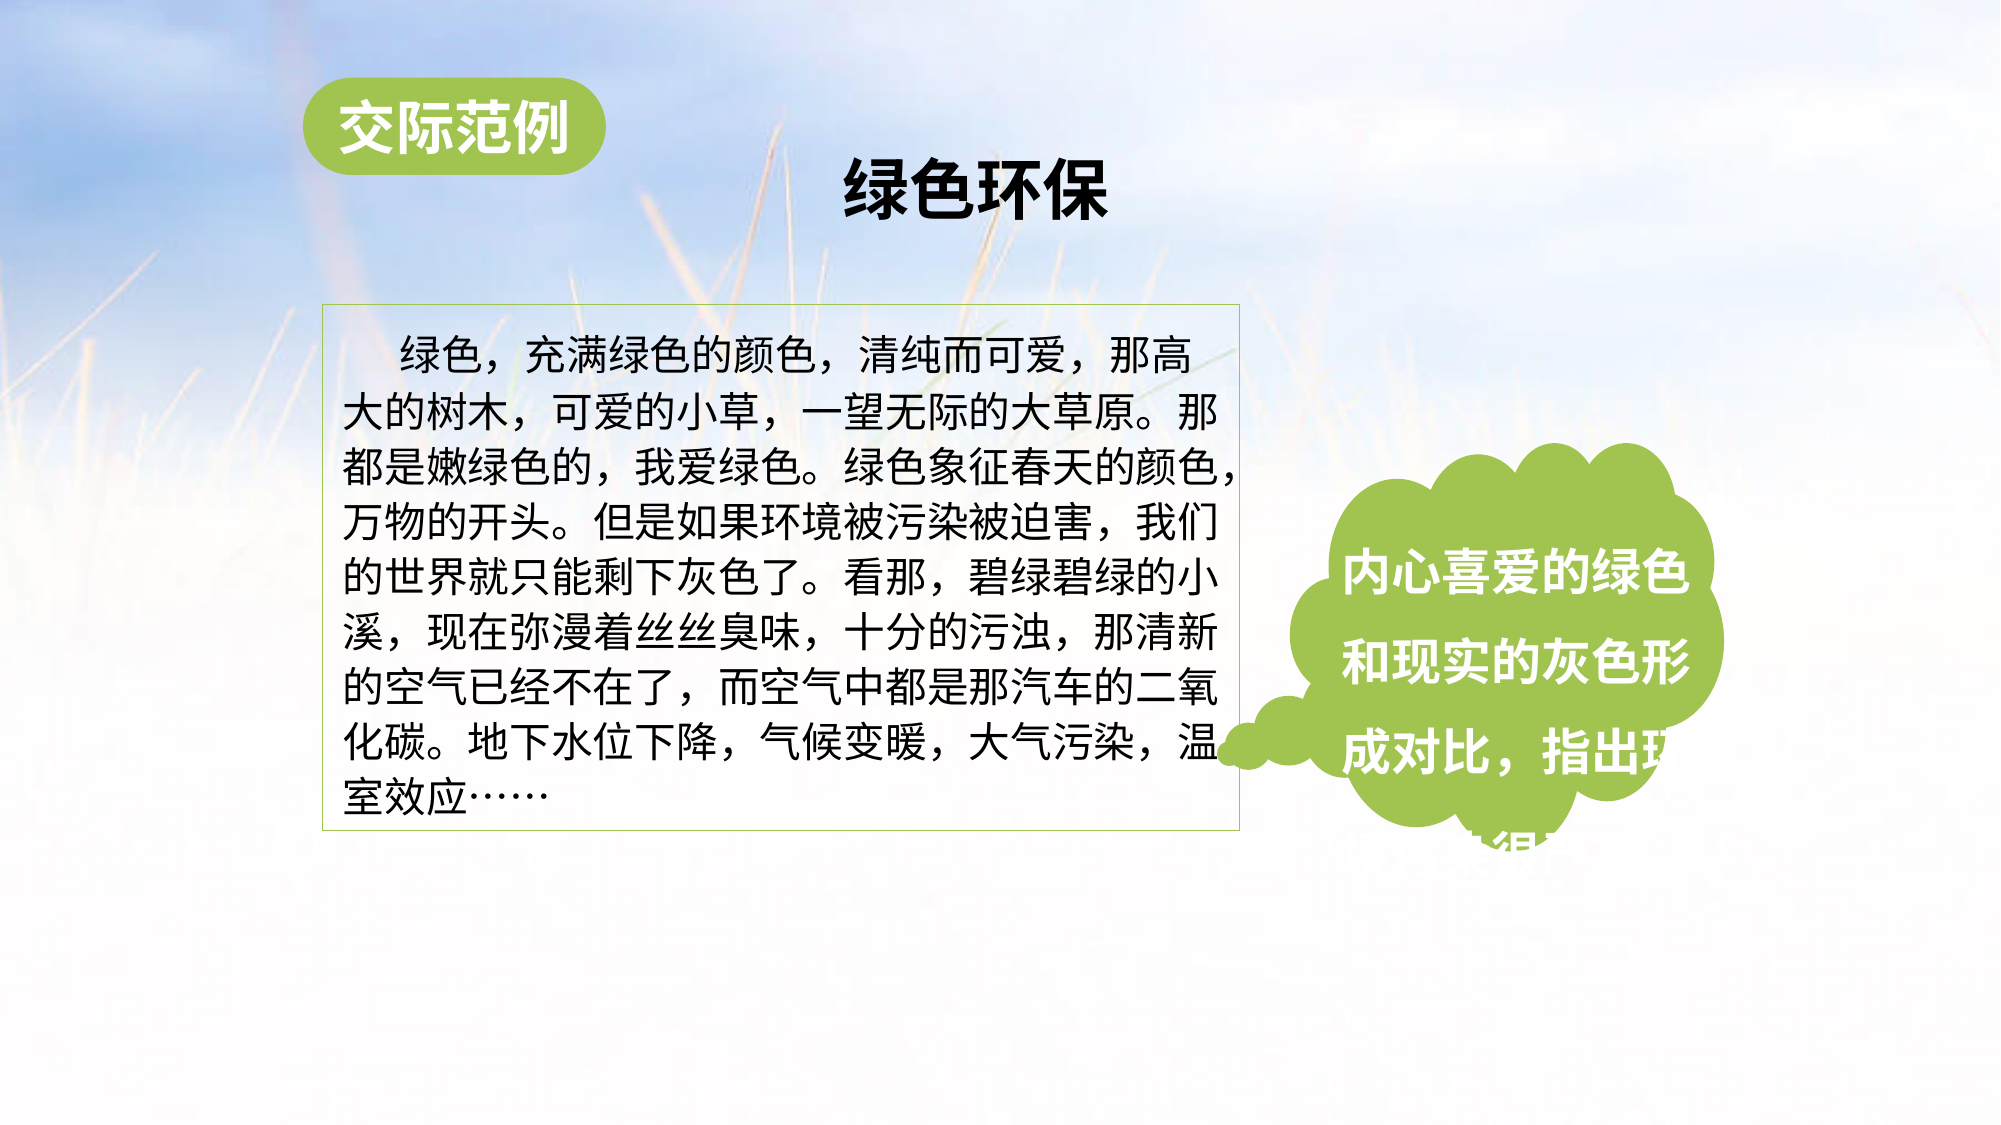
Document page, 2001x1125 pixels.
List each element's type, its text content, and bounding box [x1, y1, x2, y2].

text_box [1217, 578, 1327, 774]
text_box 绿色，充满绿色的颜色，清纯而可爱，那高大的树木，可爱的小草，一望无际的大草原。那都是嫩绿色的，我爱绿色。绿色象征春天的颜色，万物的开头。但是如果环境被污染被迫害，我们的世界就只能剩下灰色了。看那，碧绿碧绿的小溪，现在弥漫着丝丝臭味，十分的污浊，那清新的空气已经不在了，而空气中都是那汽车的二氧化碳。地下水位下降，气候变暖，大气污染，温室效应…… [322, 304, 1240, 831]
text_box 内心喜爱的绿色和现实的灰色形成对比，指出环境污染很严重。 [1327, 502, 1740, 893]
text_box 交际范例 [301, 76, 607, 177]
picture [0, 0, 2001, 1125]
text_box 绿色环保 [822, 113, 1130, 238]
text_box [1350, 443, 1689, 502]
